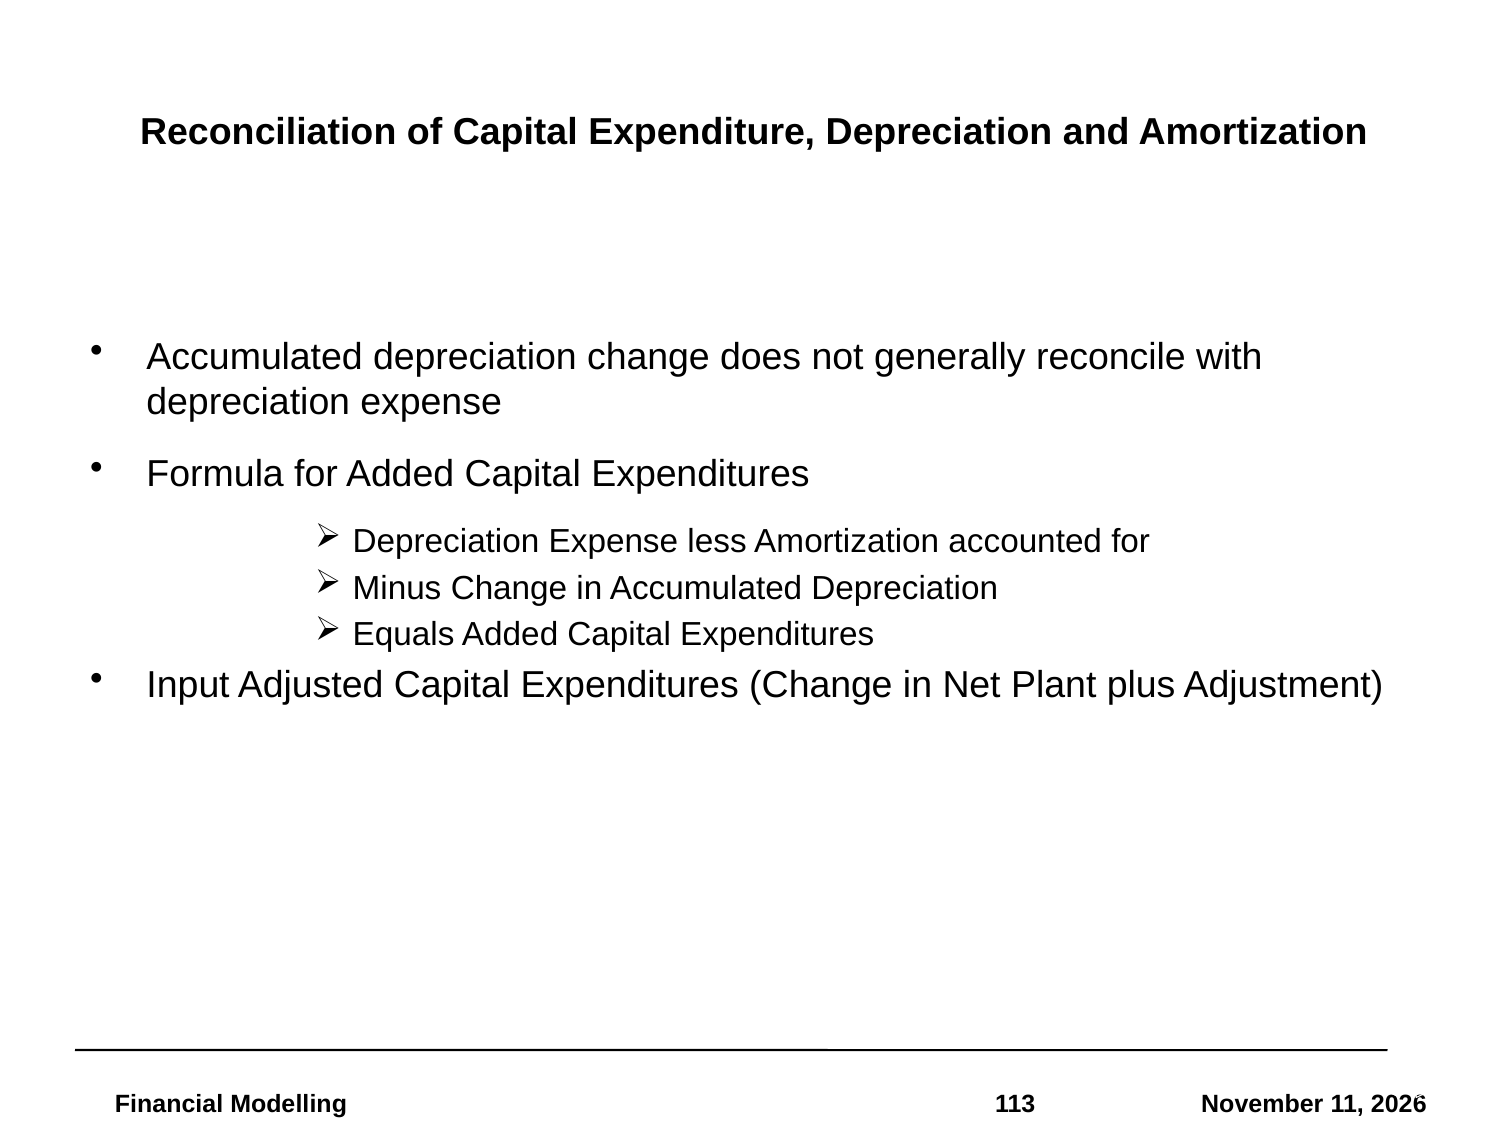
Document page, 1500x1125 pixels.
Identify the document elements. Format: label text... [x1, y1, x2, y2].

title Reconciliation of Capital Expenditure, Depreciation and Amortization [124, 99, 1413, 226]
list Accumulated depreciation change does not generally reconcile with depreciation expense Formula for Added Capital Expenditures Depreciation Expense less Amortization accounted for Minus Change in Accumulated Depreciation Equals Added Capital Expenditures Input Adjusted Capital Expenditures (Change in Net Plant plus Adjustment) [74, 324, 1413, 1026]
